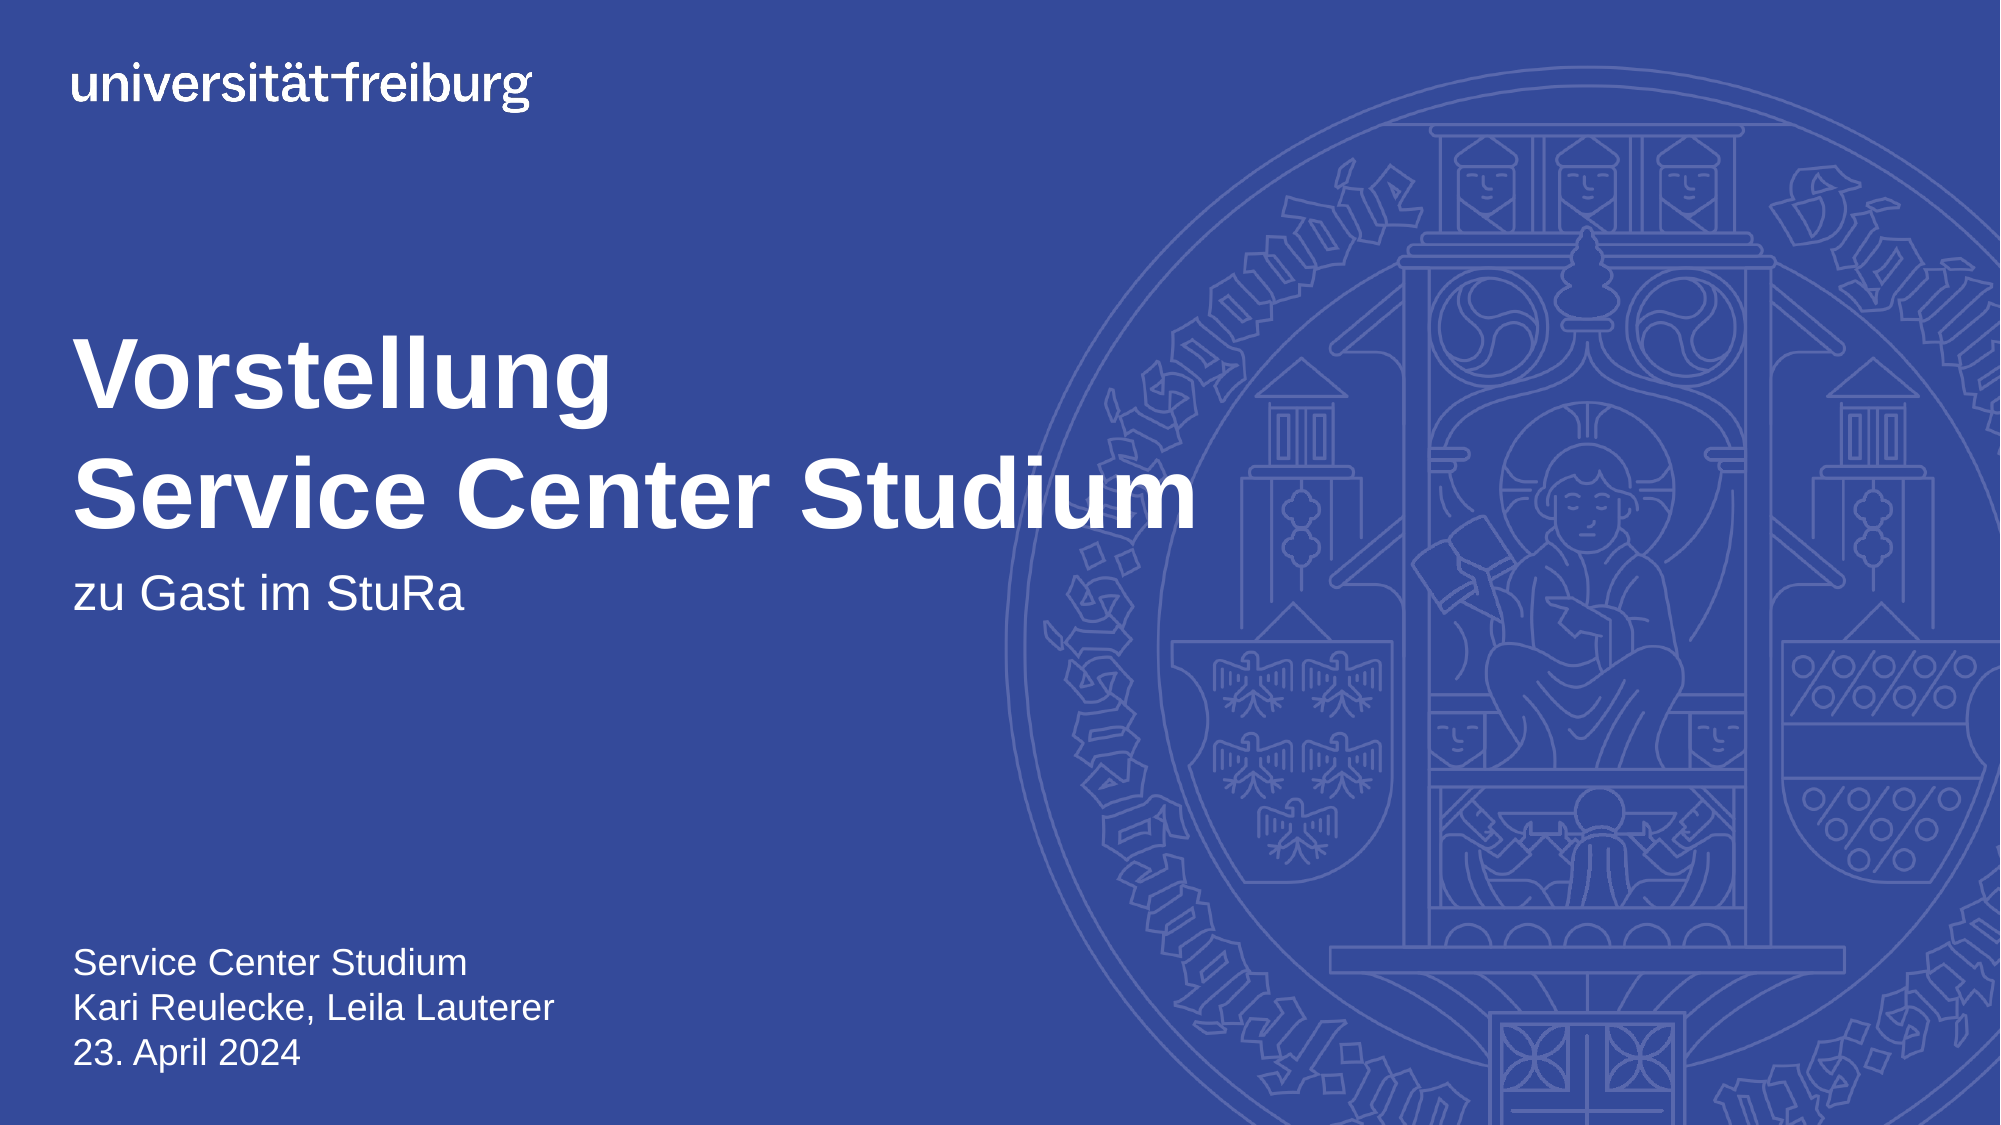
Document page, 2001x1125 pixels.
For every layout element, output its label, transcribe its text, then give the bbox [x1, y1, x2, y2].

list Service Center Studium Kari Reulecke, Leila Lauterer 23. April 2024 [72, 795, 1473, 1073]
title Vorstellung Service Center Studium [72, 308, 1933, 545]
picture [72, 61, 534, 113]
subtitle zu Gast im StuRa [72, 562, 1933, 722]
